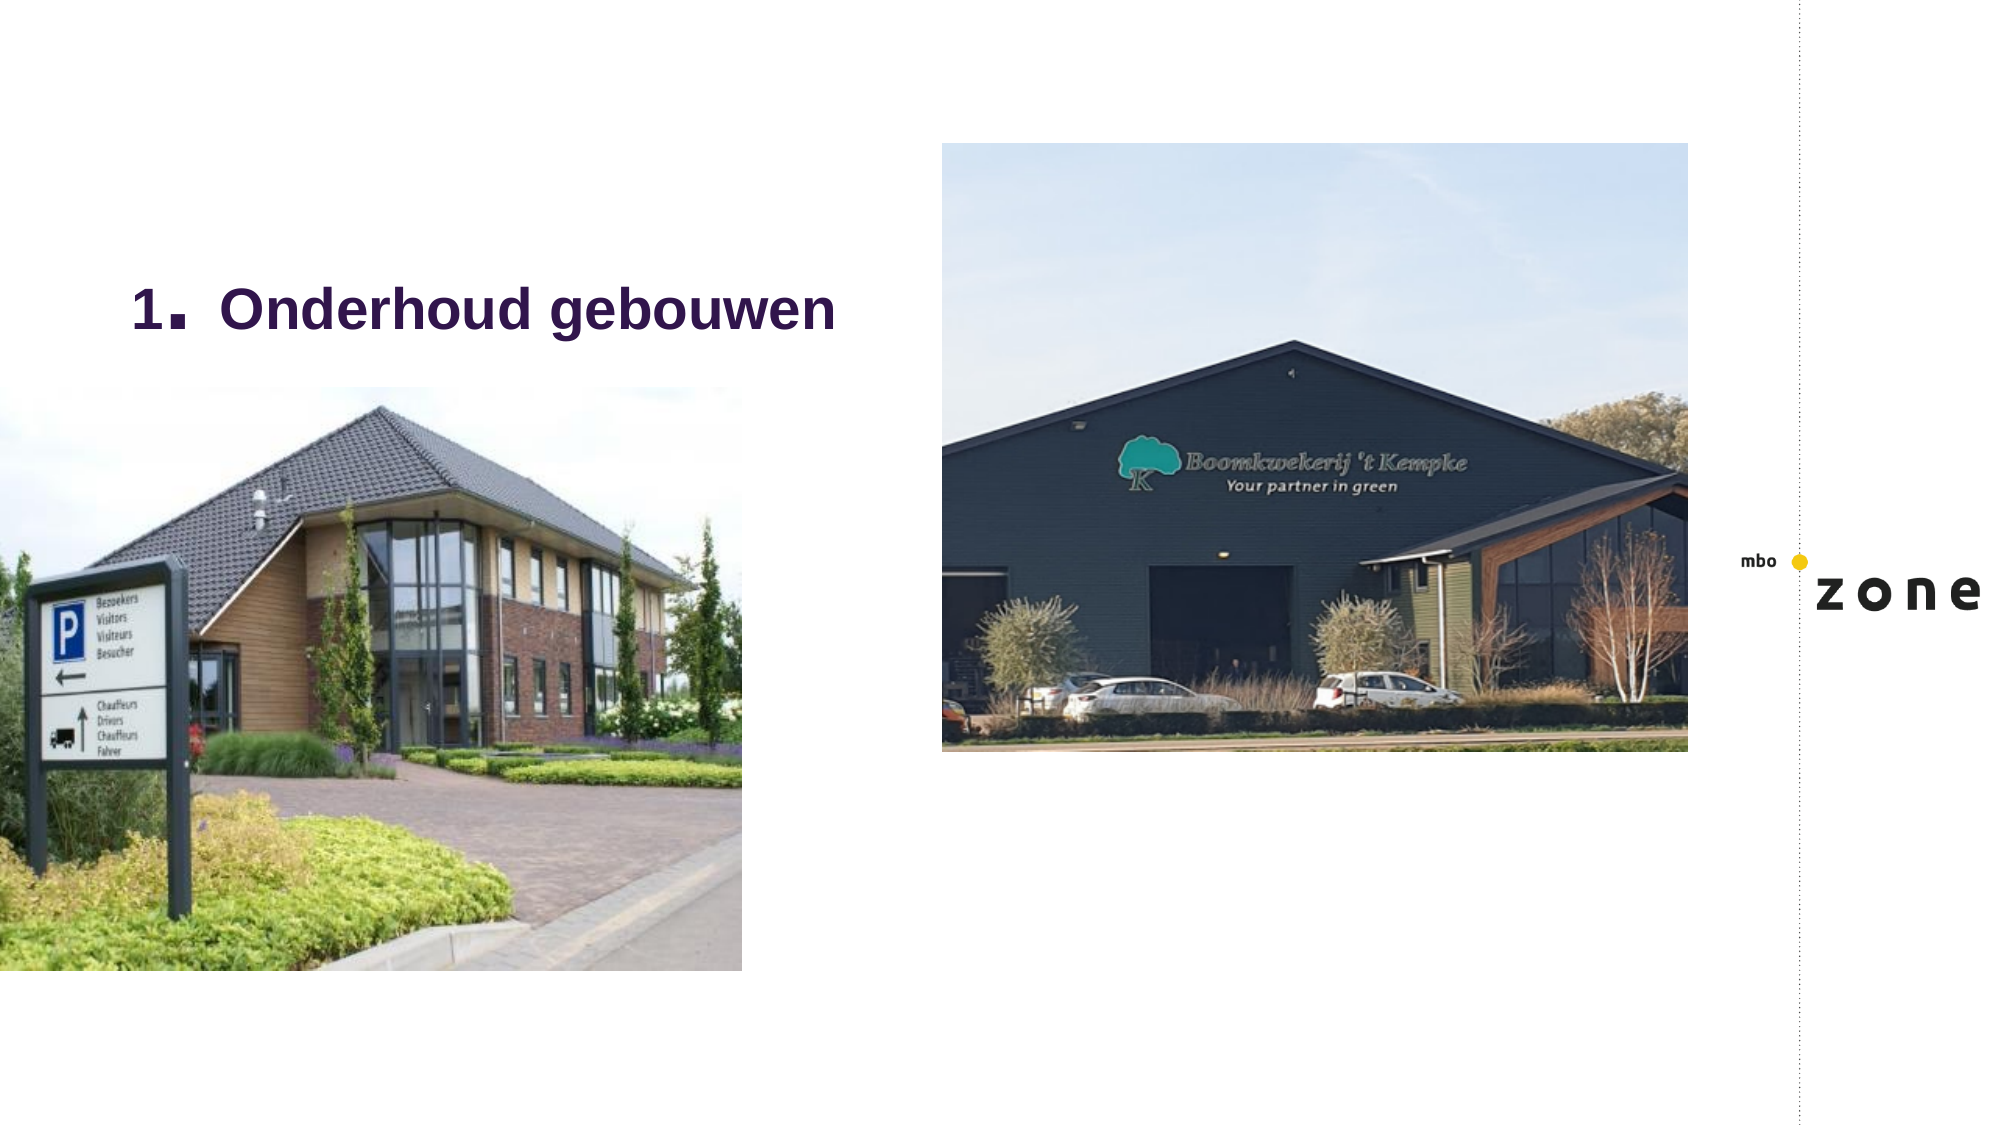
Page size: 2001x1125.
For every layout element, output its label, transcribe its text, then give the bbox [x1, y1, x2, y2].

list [0, 387, 742, 971]
picture [942, 0, 2001, 1125]
title 1. Onderhoud gebouwen [131, 176, 942, 426]
